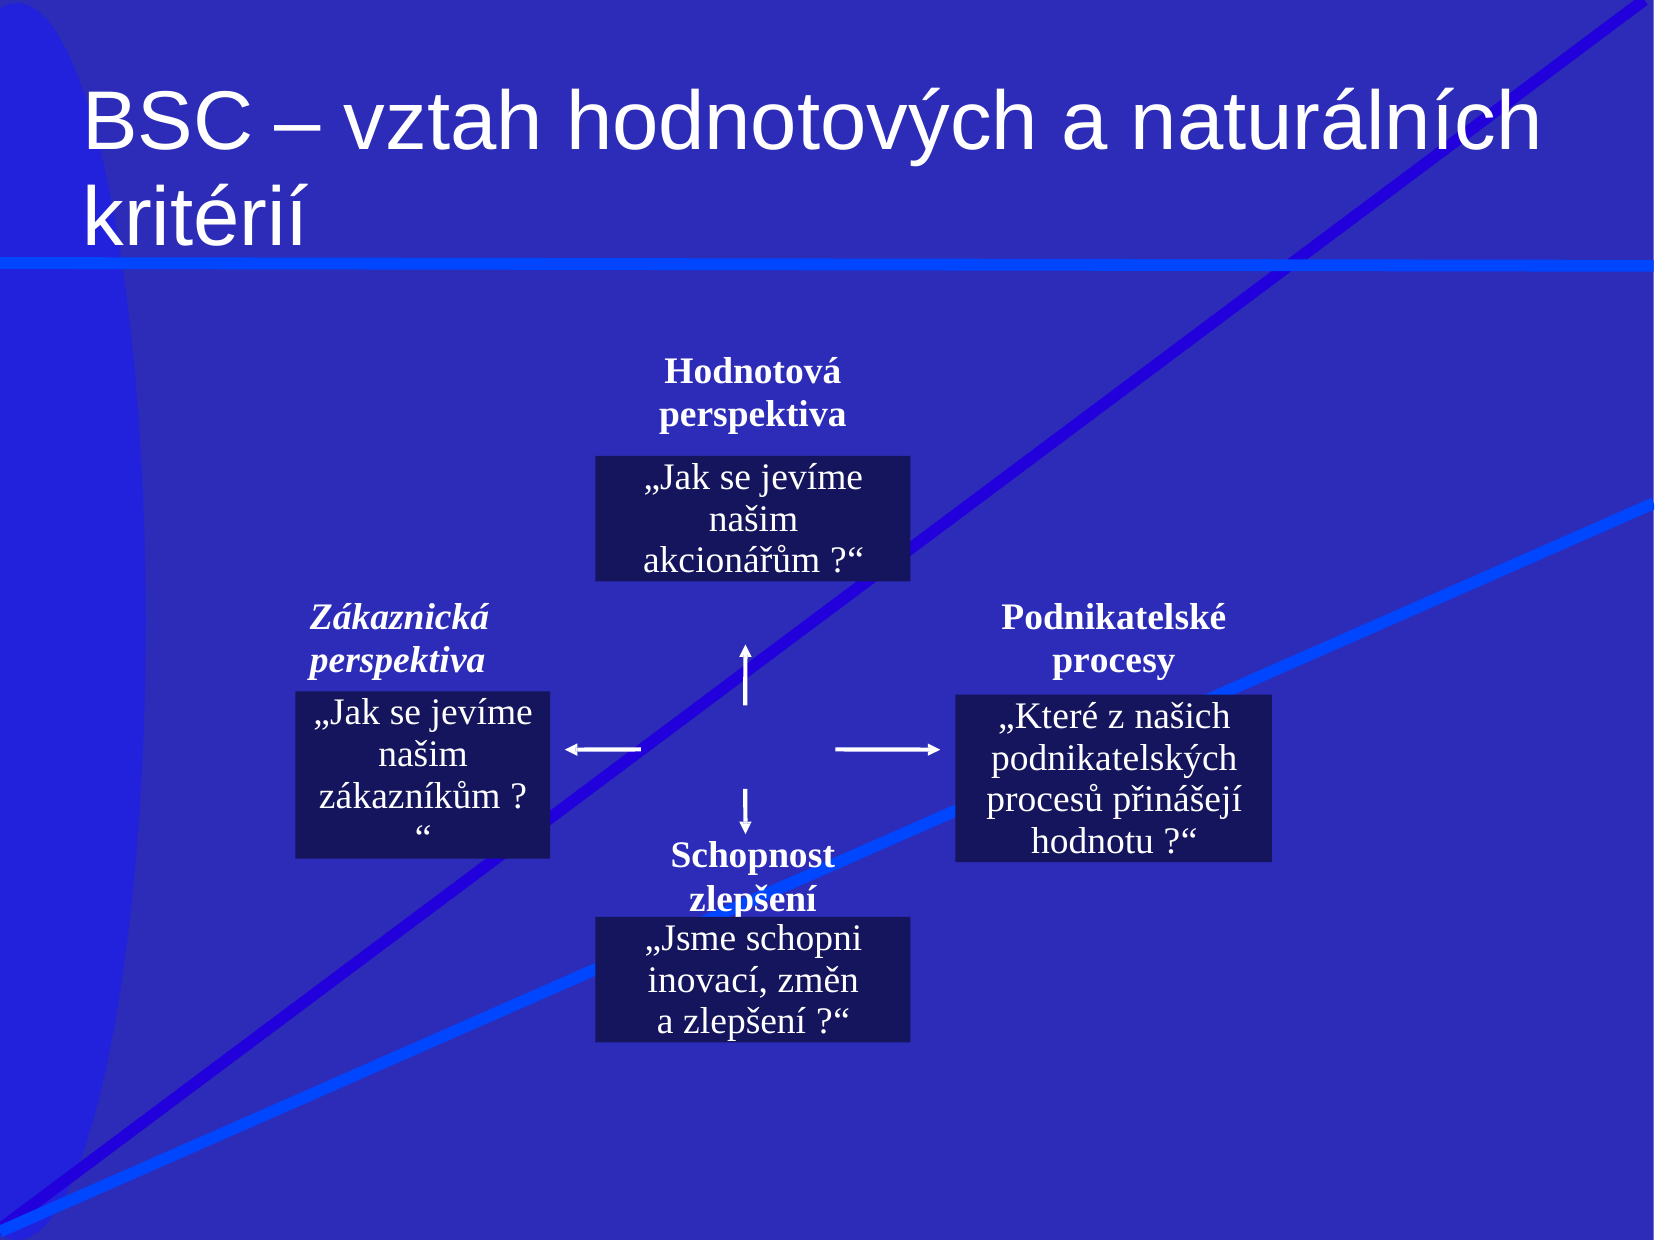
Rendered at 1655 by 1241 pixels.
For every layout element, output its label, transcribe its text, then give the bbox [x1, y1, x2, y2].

text_box [739, 644, 752, 706]
text_box Schopnost zlepšení [668, 831, 837, 916]
text_box [564, 743, 641, 756]
text_box „Které z našich podnikatelských procesů přinášejí hodnotu ?“ [955, 694, 1272, 863]
text_box Podnikatelské procesy [999, 593, 1229, 681]
title BSC – vztah hodnotových a naturálních kritérií [80, 69, 1574, 277]
text_box „Jak se jevíme našim akcionářům ?“ [595, 455, 911, 582]
text_box „Jsme schopni inovací, změn a zlepšení ?“ [595, 916, 911, 1043]
text_box [739, 788, 752, 835]
text_box Hodnotová perspektiva [657, 347, 849, 435]
text_box [835, 743, 941, 756]
text_box Zákaznická perspektiva [307, 593, 492, 681]
text_box „Jak se jevíme našim zákazníkům ?“ [295, 691, 551, 859]
